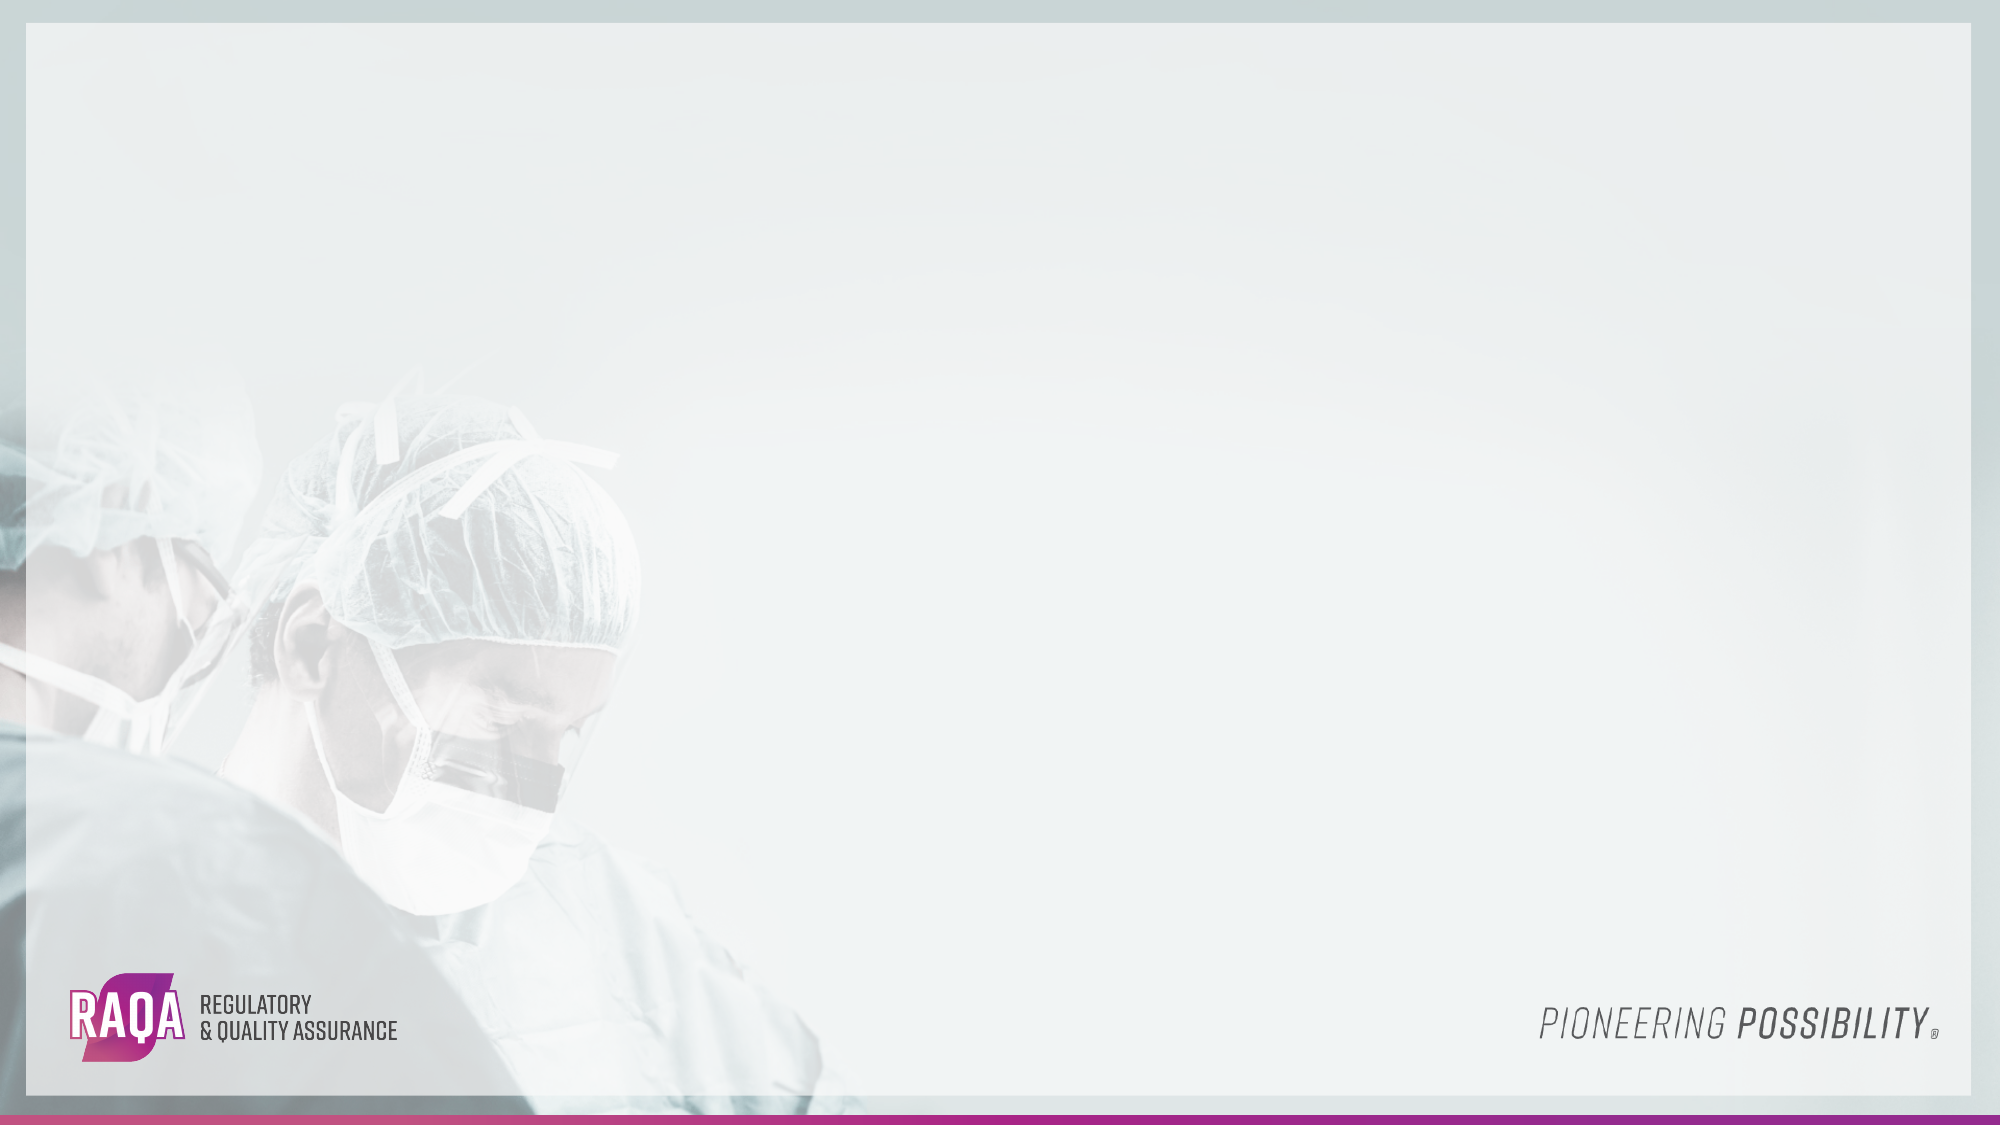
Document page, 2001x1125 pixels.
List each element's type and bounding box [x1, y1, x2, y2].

picture [0, 973, 2000, 1125]
